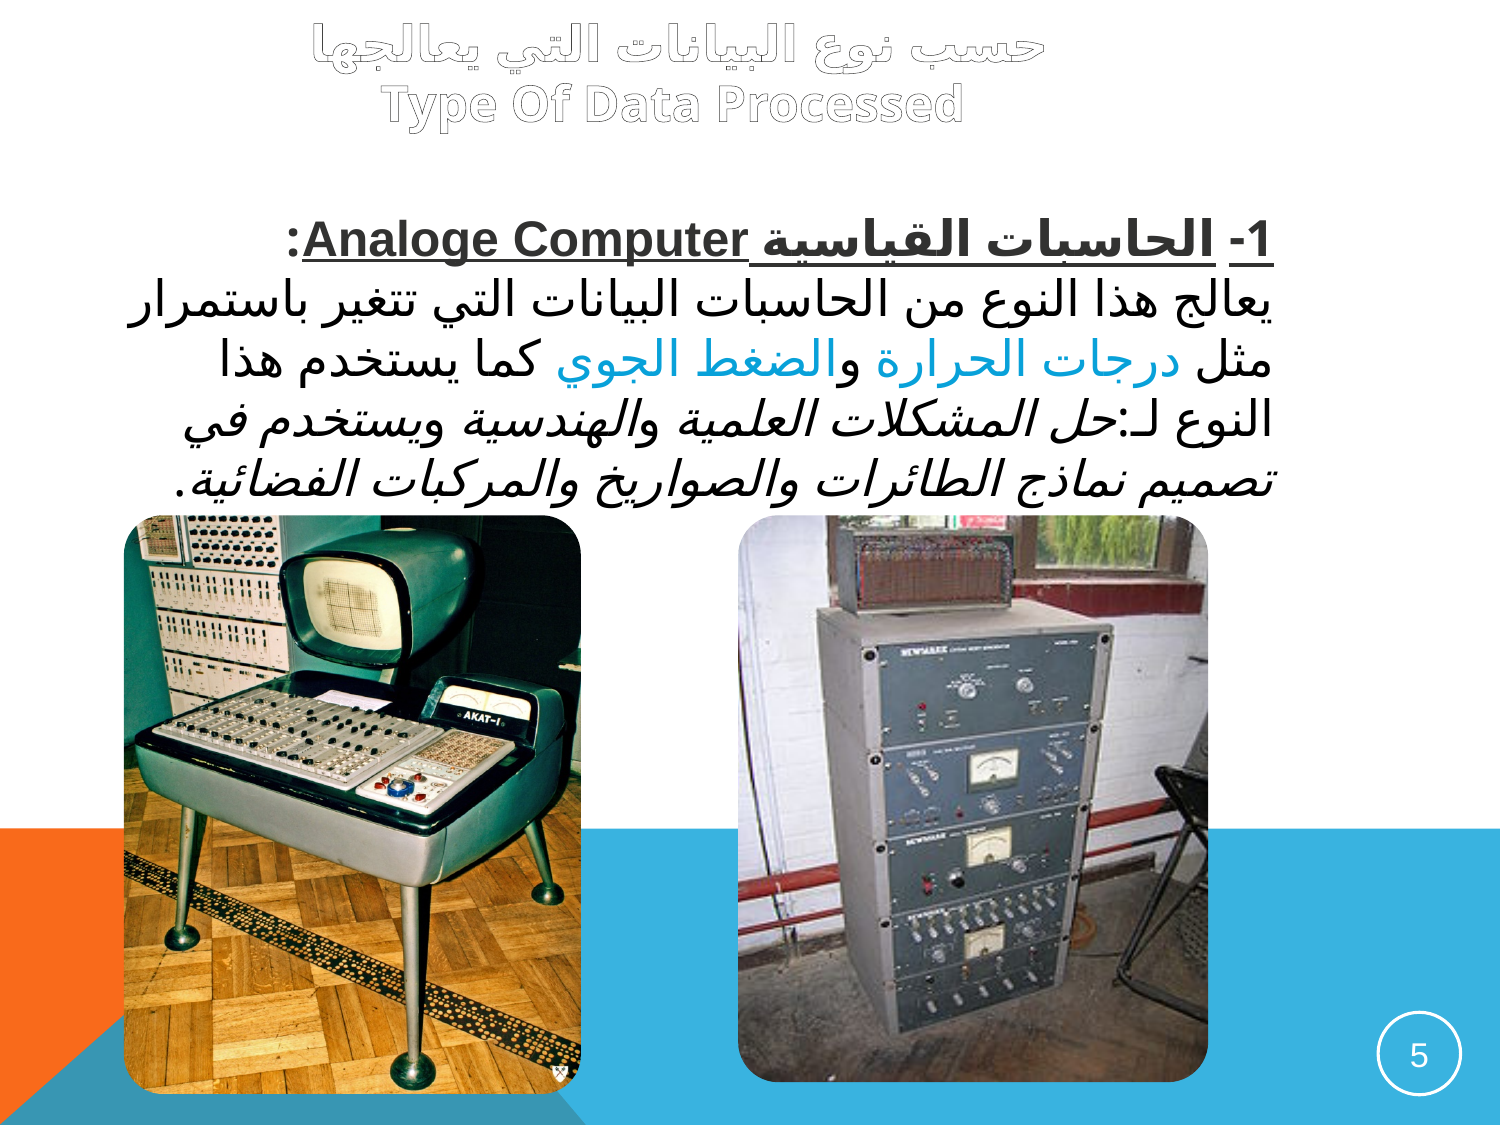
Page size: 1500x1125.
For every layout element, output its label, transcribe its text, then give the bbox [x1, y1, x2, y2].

text_box حسب نوع البيانات التي يعالجها Type Of Data Processed [41, 0, 1317, 200]
picture [123, 514, 582, 1095]
text_box 1- الحاسبات القياسية Analoge Computer: يعالج هذا النوع من الحاسبات البيانات التي تتغير باستمرار مثل درجات الحرارة والضغط الجوي كما يستخدم هذا النوع لـ:حل المشكلات العلمية والهندسية ويستخدم في تصميم نماذج الطائرات والصواريخ والمركبات الفضائية. [105, 199, 1289, 684]
slide_number 5 [1376, 1010, 1463, 1097]
picture [737, 514, 1209, 1083]
